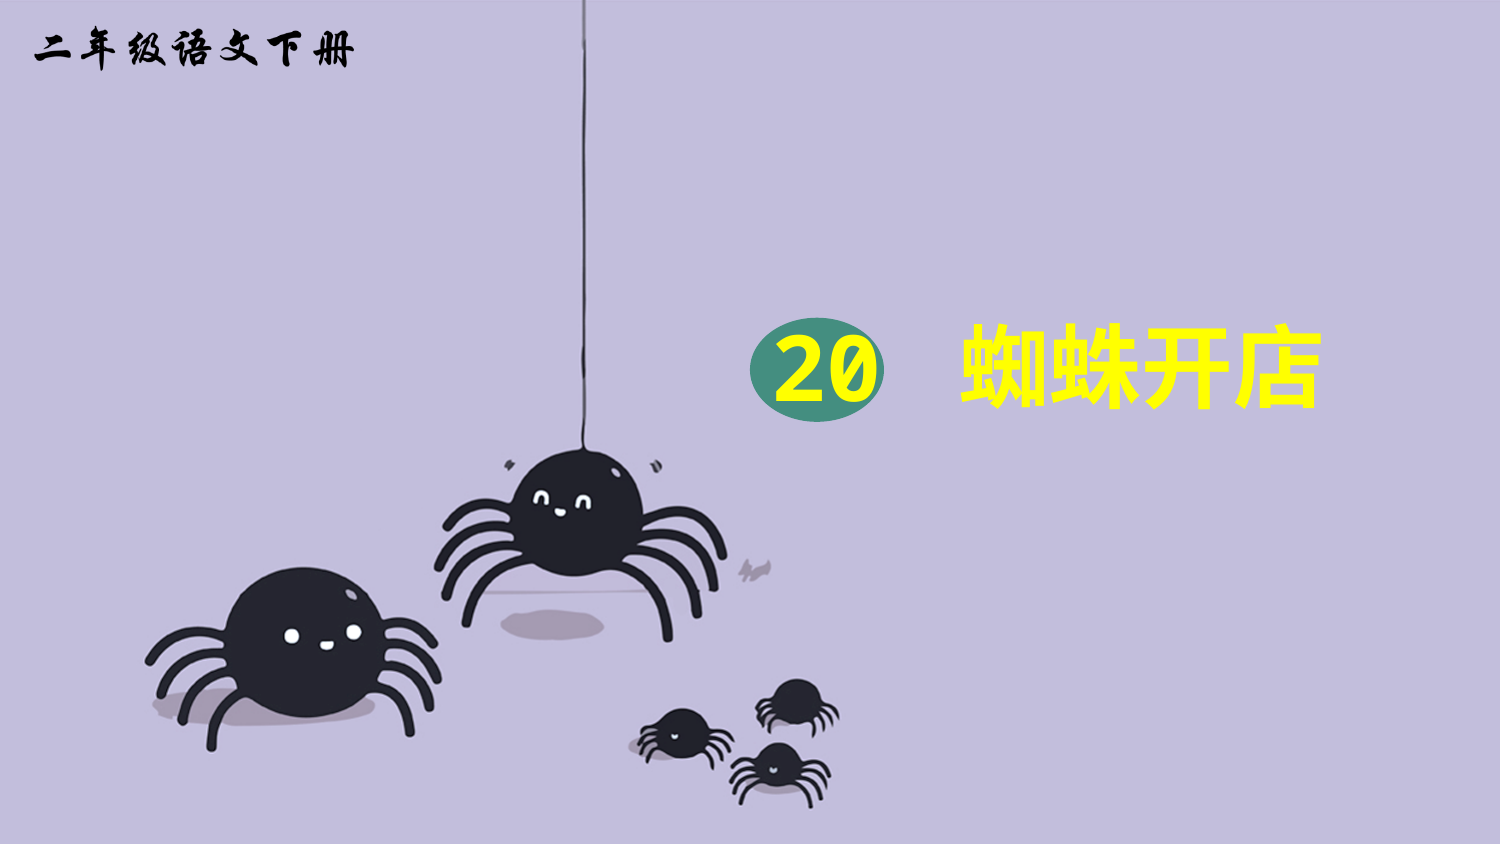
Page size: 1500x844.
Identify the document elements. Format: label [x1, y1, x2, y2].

text_box [749, 302, 1361, 430]
picture [0, 0, 1500, 844]
